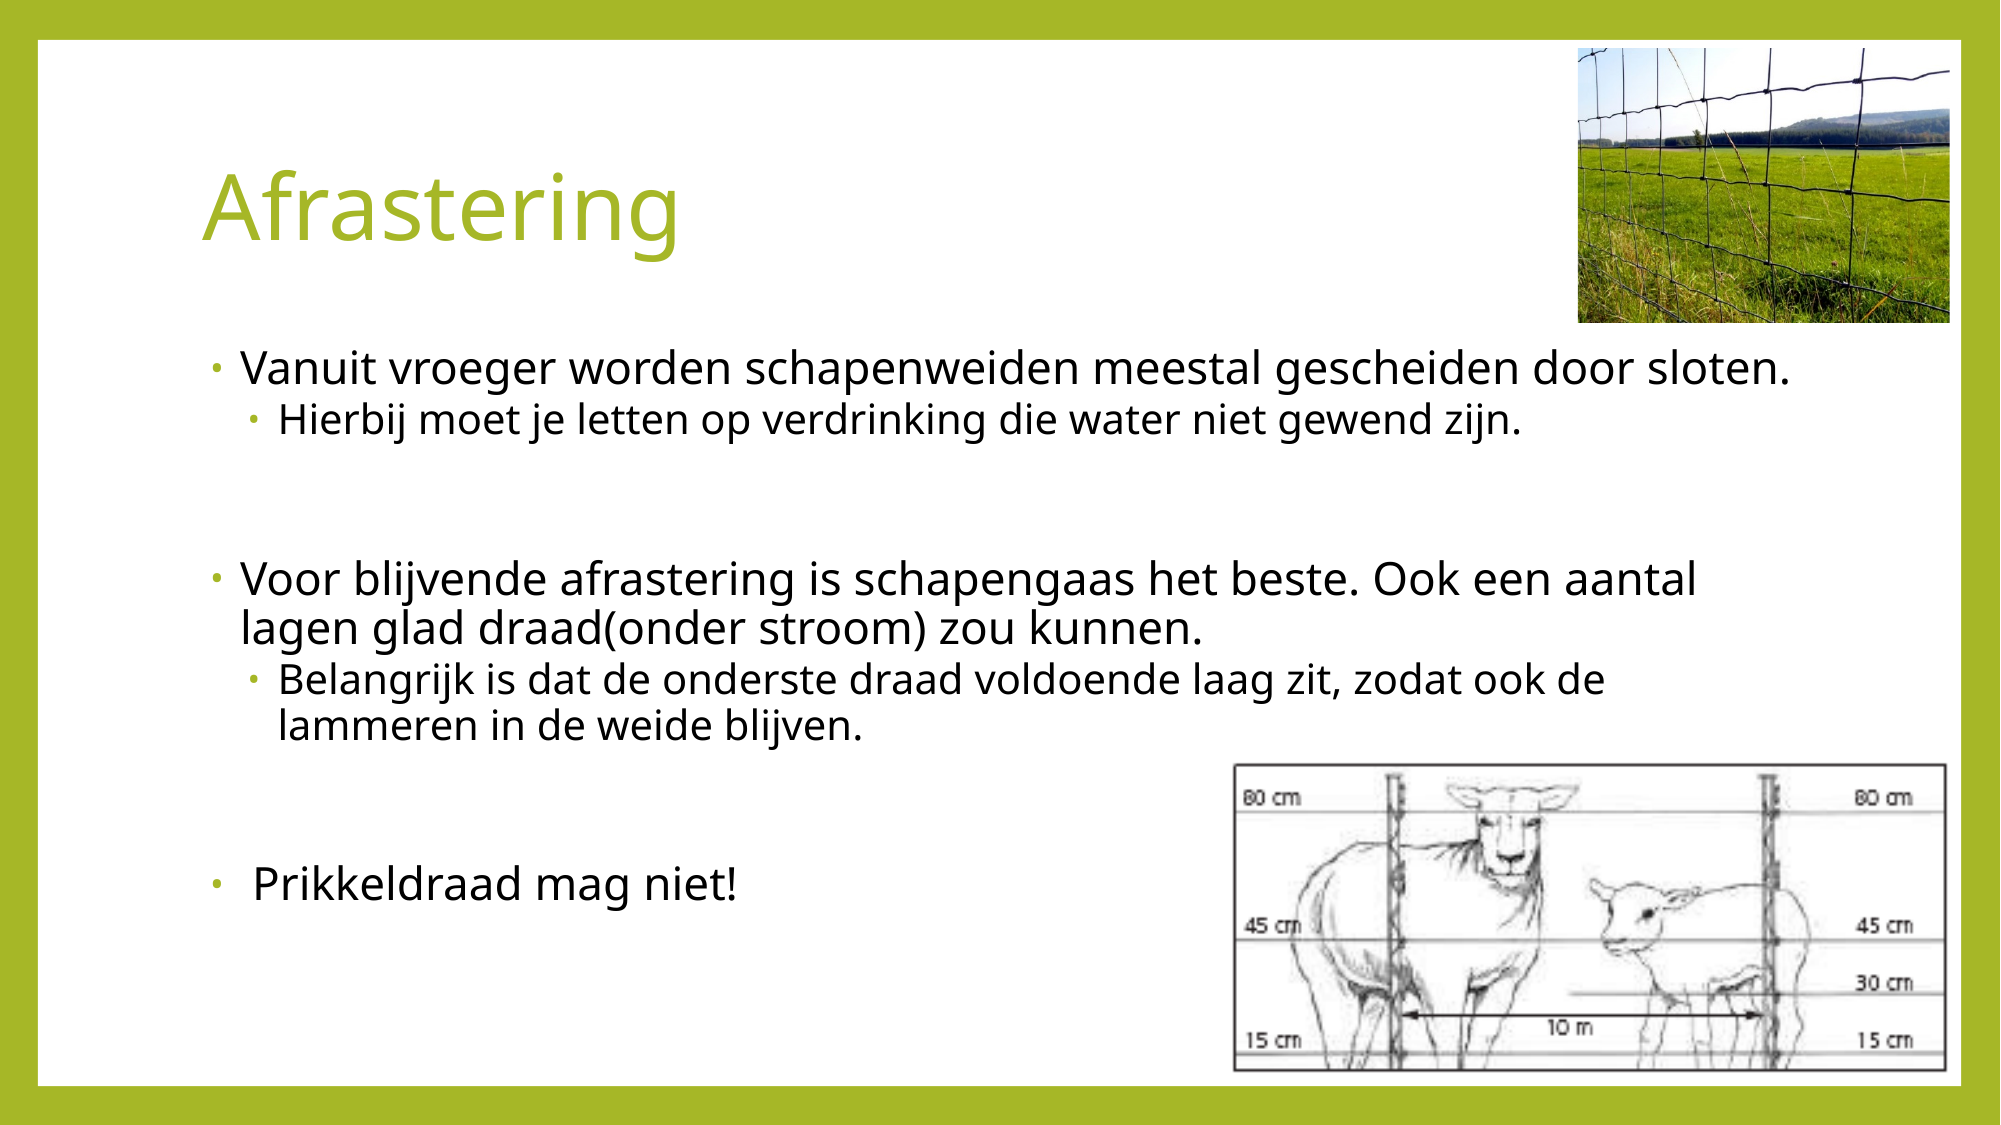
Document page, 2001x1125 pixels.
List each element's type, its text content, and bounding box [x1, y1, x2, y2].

picture [1577, 47, 1951, 323]
picture [1228, 753, 1951, 1075]
title Afrastering [187, 99, 1571, 323]
list Vanuit vroeger worden schapenweiden meestal gescheiden door sloten. Hierbij moet je letten op verdrinking die water niet gewend zijn. Voor blijvende afrastering is schapengaas het beste. Ook een aantal lagen glad draad(onder stroom) zou kunnen. Belangrijk is dat de onderste draad voldoende laag zit, zodat ook de lammeren in de weide blijven. Prikkeldraad mag niet! [187, 337, 1808, 1000]
